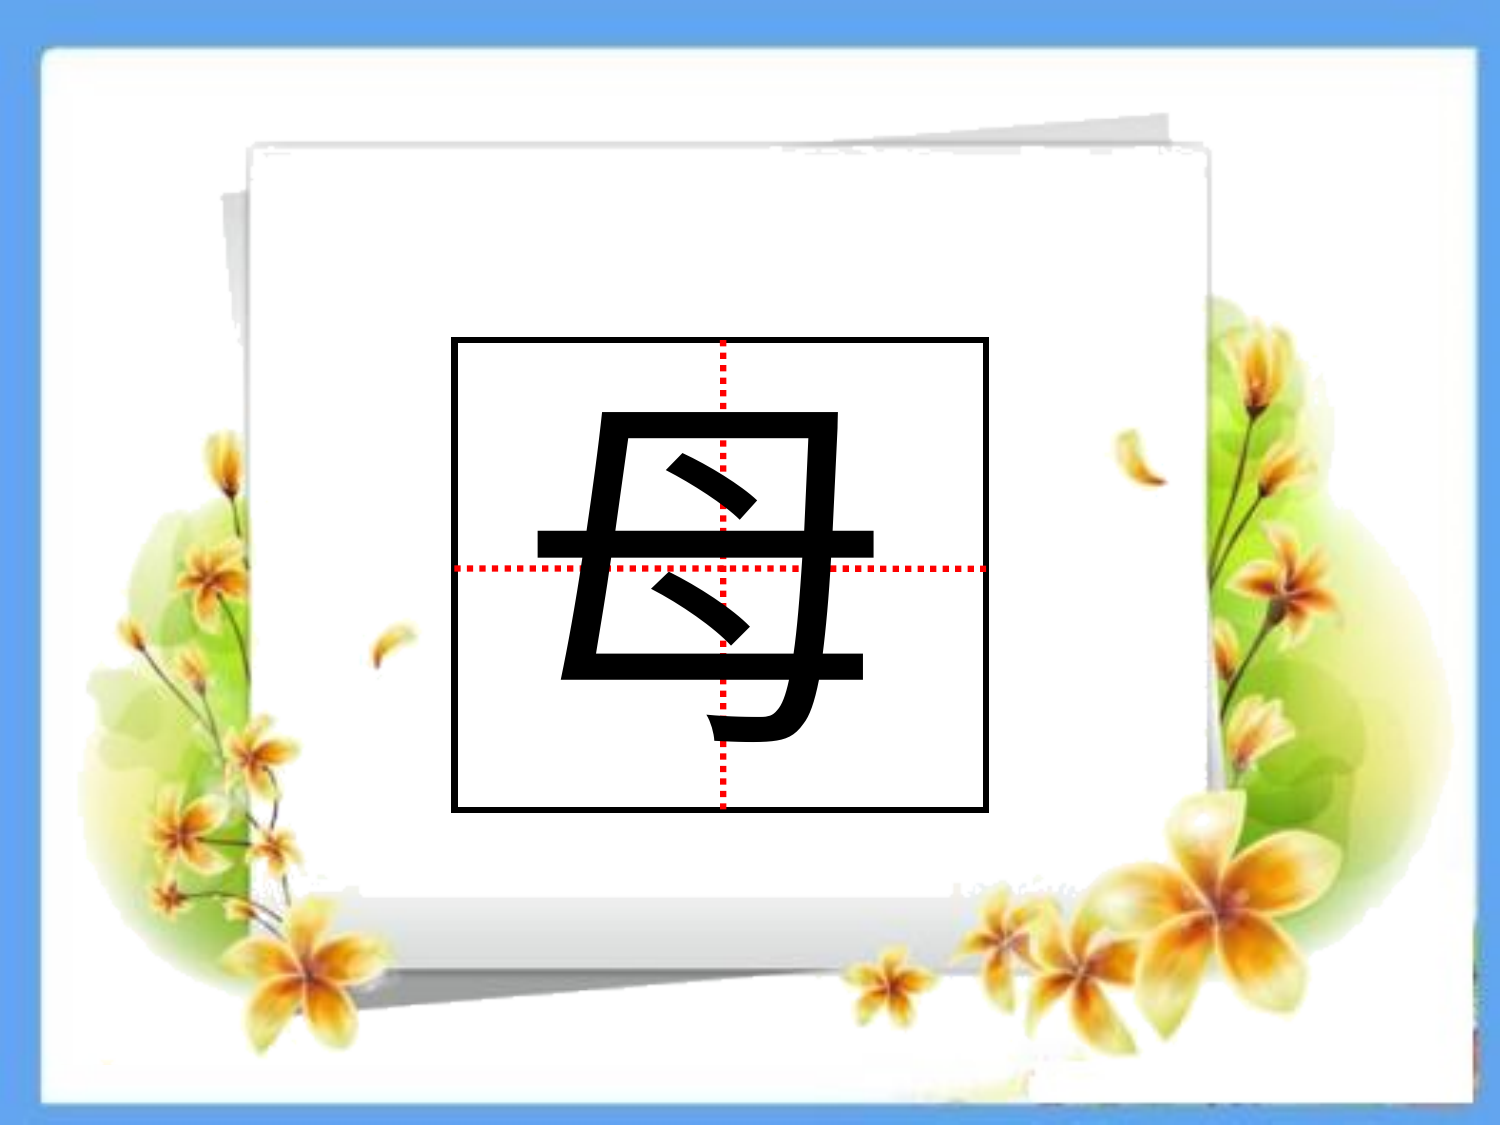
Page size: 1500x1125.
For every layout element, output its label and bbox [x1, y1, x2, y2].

picture [0, 0, 1500, 1125]
text_box [454, 339, 987, 810]
